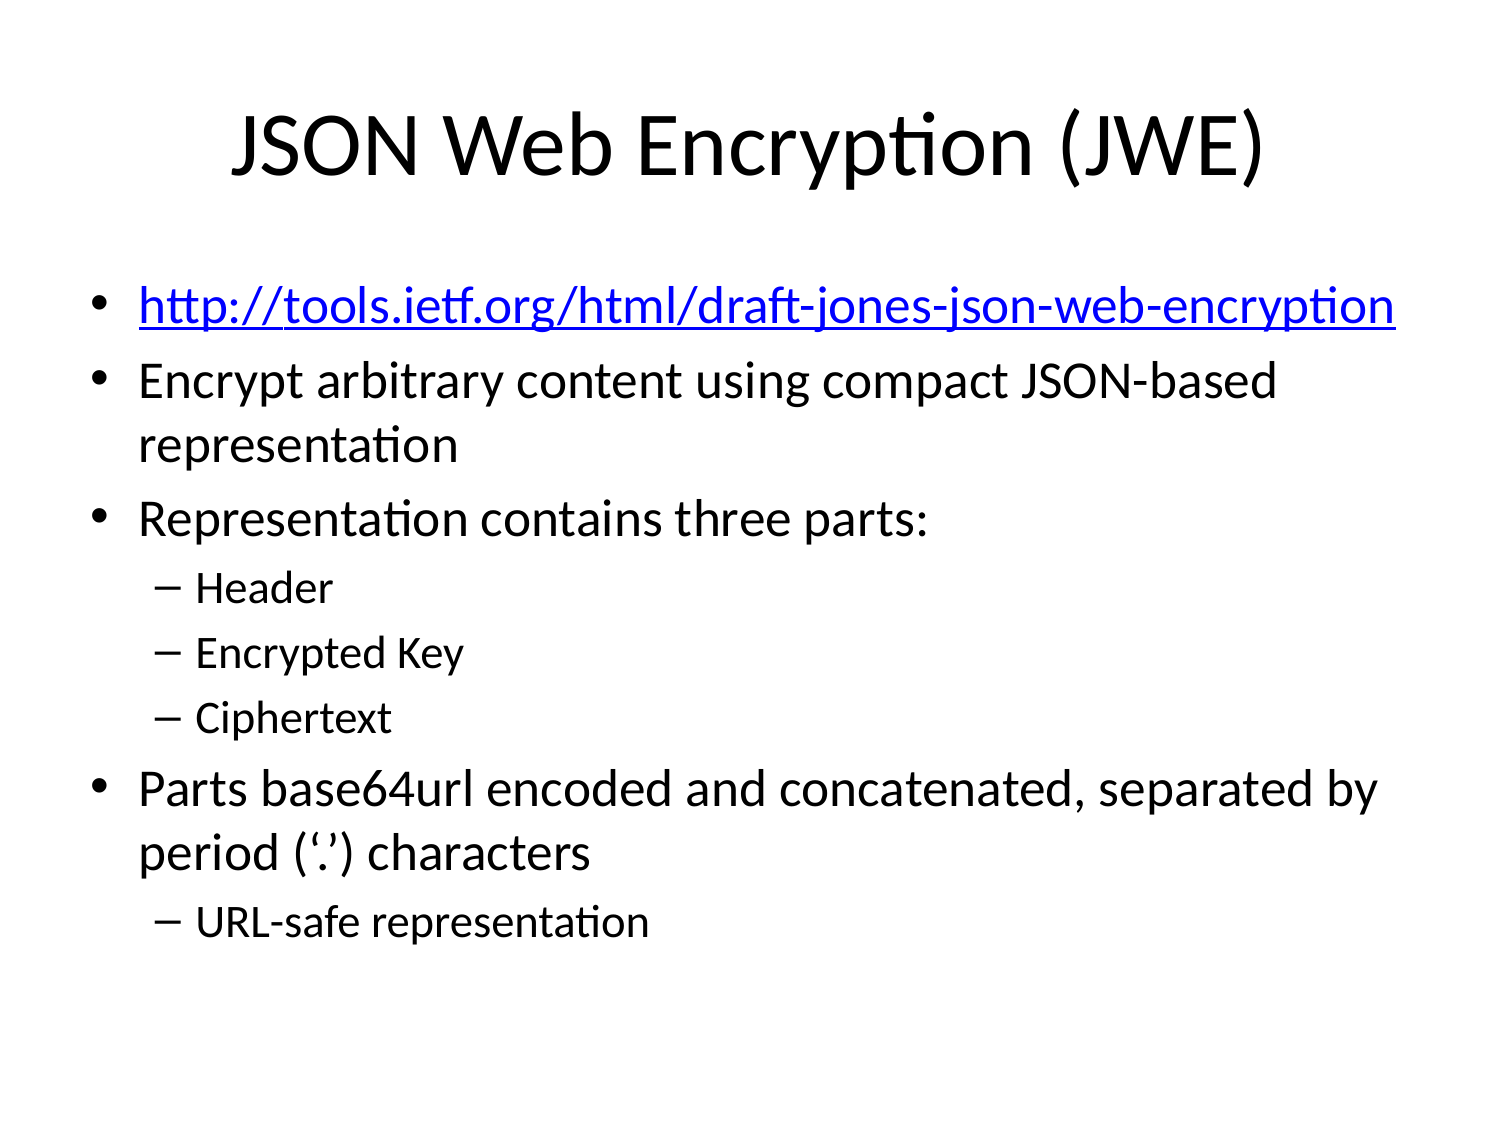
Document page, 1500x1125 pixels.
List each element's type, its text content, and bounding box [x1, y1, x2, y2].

title JSON Web Encryption (JWE) [75, 45, 1425, 233]
list http://tools.ietf.org/html/draft-jones-json-web-encryption Encrypt arbitrary content using compact JSON-based representation Representation contains three parts: Header Encrypted Key Ciphertext Parts base64url encoded and concatenated, separated by period (‘.’) characters URL-safe representation [75, 262, 1425, 1005]
